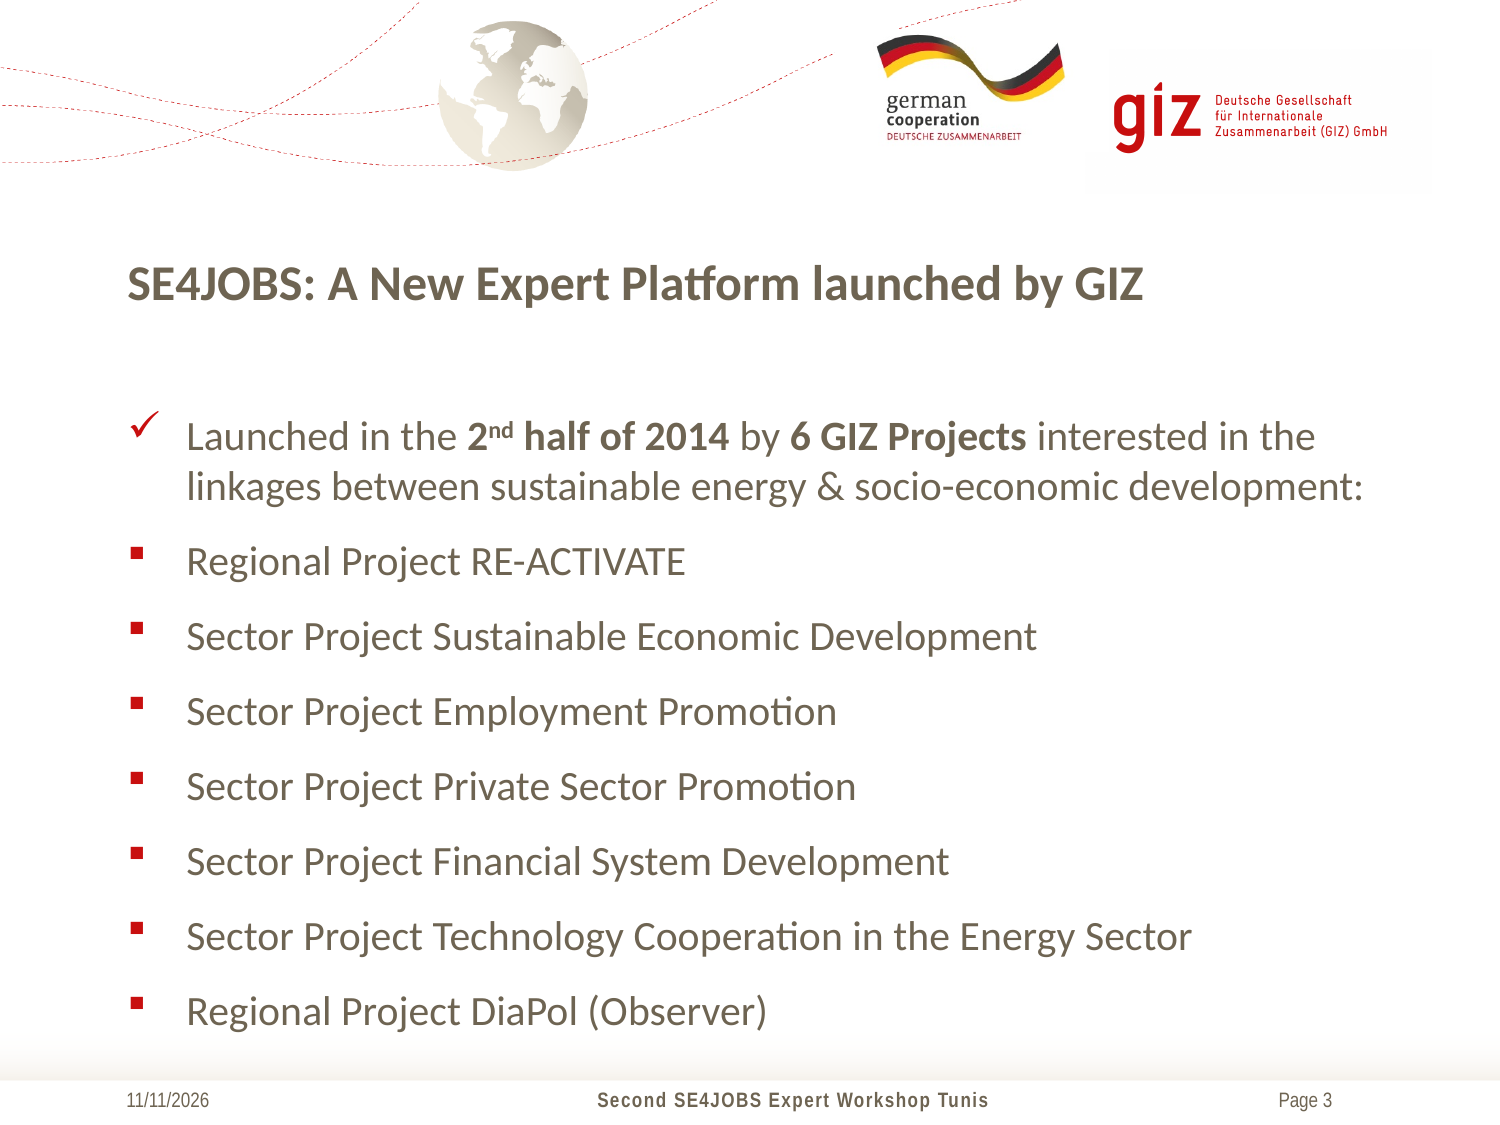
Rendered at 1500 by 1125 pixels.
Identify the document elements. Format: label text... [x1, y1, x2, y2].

title SE4JOBS: A New Expert Platform launched by GIZ [111, 243, 1389, 345]
list Launched in the 2nd half of 2014 by 6 GIZ Projects interested in the linkages between sustainable energy & socio-economic development: Regional Project RE-ACTIVATE Sector Project Sustainable Economic Development Sector Project Employment Promotion Sector Project Private Sector Promotion Sector Project Financial System Development Sector Project Technology Cooperation in the Energy Sector Regional Project DiaPol (Observer) [111, 401, 1389, 1028]
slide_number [111, 1079, 325, 1121]
footer Second SE4JOBS Expert Workshop Tunis [325, 1079, 1265, 1121]
picture [0, 0, 1500, 194]
picture [0, 959, 1500, 1081]
